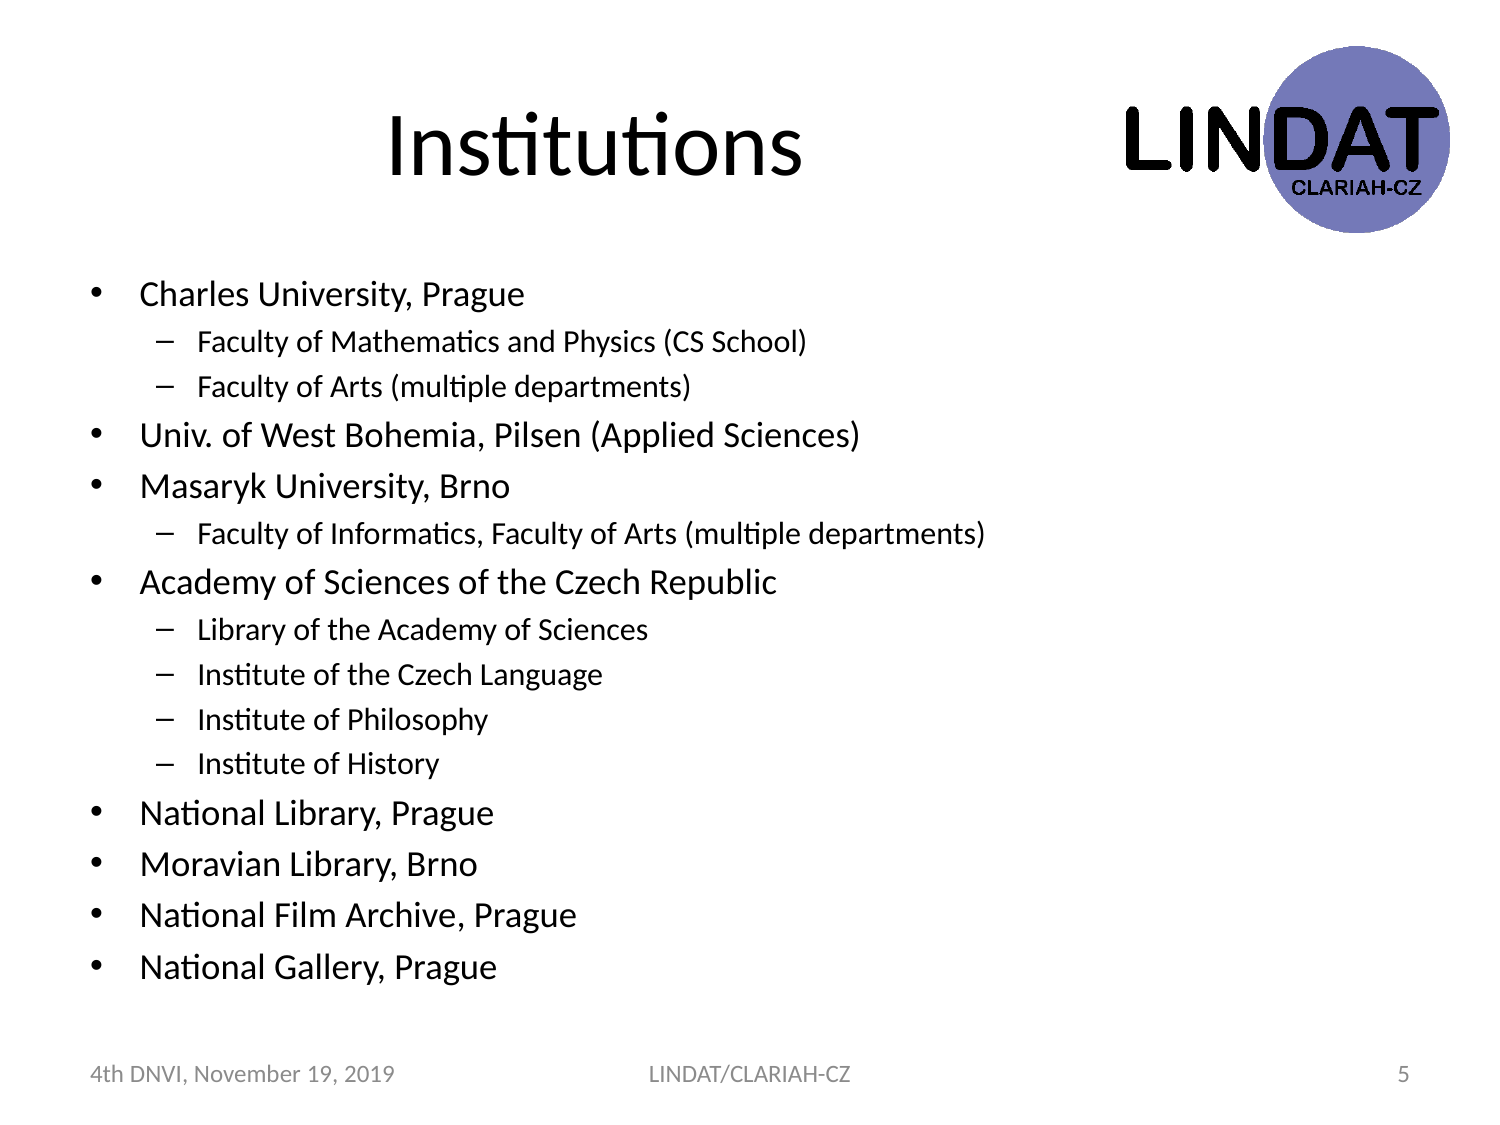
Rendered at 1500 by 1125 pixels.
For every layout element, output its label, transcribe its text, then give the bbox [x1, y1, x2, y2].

picture [1126, 46, 1450, 233]
slide_number 5 [1074, 1042, 1425, 1103]
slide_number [75, 1042, 425, 1103]
footer LINDAT/CLARIAH-CZ [512, 1042, 988, 1103]
list Charles University, Prague Faculty of Mathematics and Physics (CS School) Faculty of Arts (multiple departments) Univ. of West Bohemia, Pilsen (Applied Sciences) Masaryk University, Brno Faculty of Informatics, Faculty of Arts (multiple departments) Academy of Sciences of the Czech Republic Library of the Academy of Sciences Institute of the Czech Language Institute of Philosophy Institute of History National Library, Prague Moravian Library, Brno National Film Archive, Prague National Gallery, Prague [75, 262, 1425, 1005]
title Institutions [75, 45, 1117, 233]
